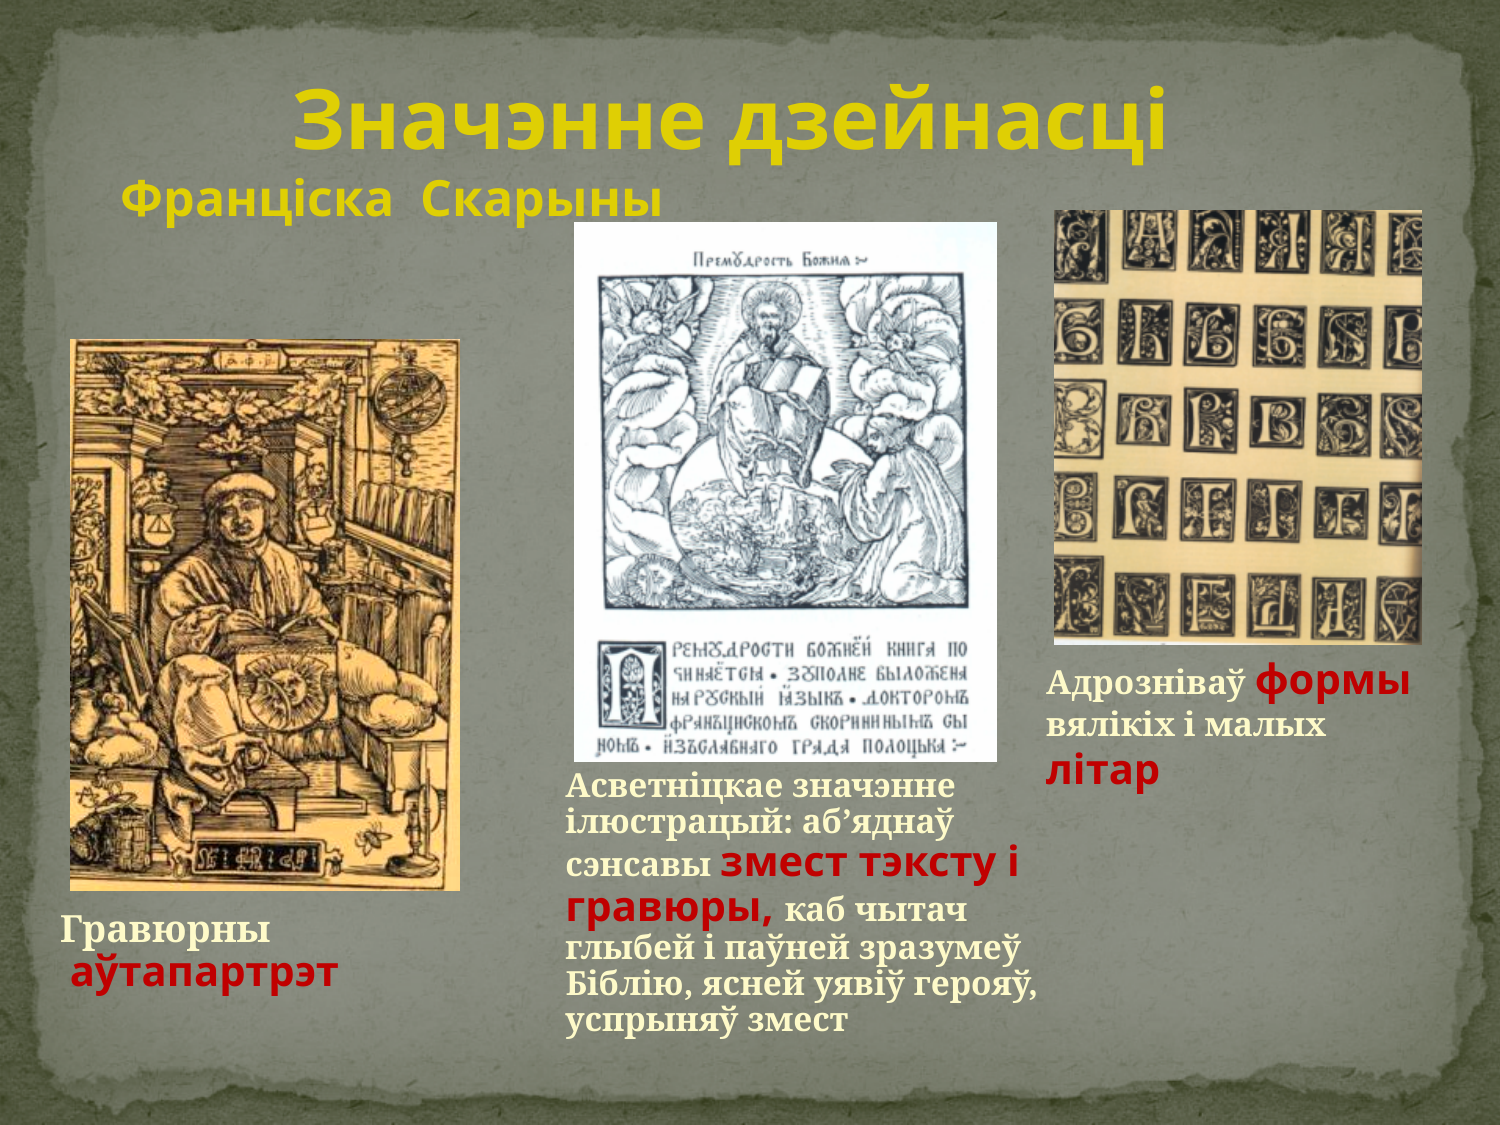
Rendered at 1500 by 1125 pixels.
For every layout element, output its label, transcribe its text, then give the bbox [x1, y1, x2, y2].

picture [70, 339, 460, 891]
text_box Асветніцкае значэнне ілюстрацый: аб’яднаў сэнсавы змест тэксту і гравюры, каб чытач глыбей і паўней зразумеў Біблію, ясней уявіў герояў, успрыняў змест [550, 761, 1079, 1046]
text_box Значэнне дзейнасці Франціска Скарыны [105, 58, 1207, 234]
text_box Адрозніваў формы вялікіх і малых літар [1031, 645, 1430, 801]
picture [1054, 210, 1422, 645]
picture [574, 224, 997, 761]
text_box Гравюрны аўтапартрэт [45, 902, 354, 1003]
